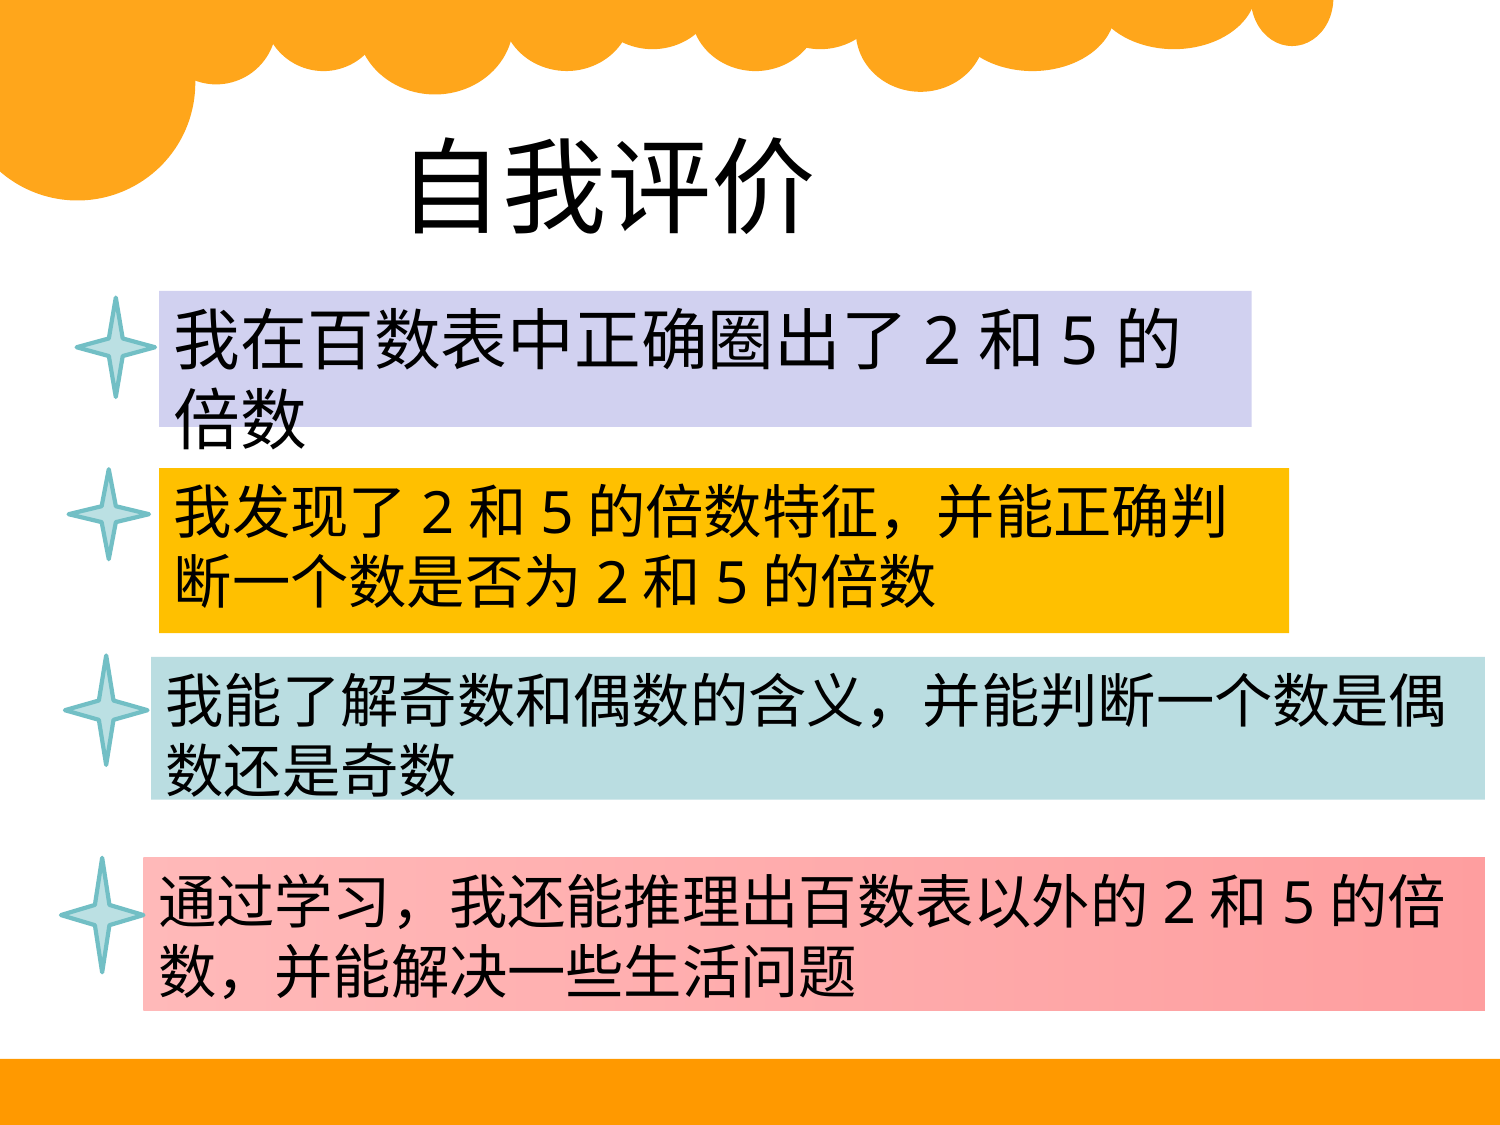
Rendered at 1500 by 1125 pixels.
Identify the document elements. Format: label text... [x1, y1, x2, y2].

text_box [74, 295, 158, 400]
text_box [62, 653, 150, 768]
text_box [66, 467, 152, 562]
text_box 通过学习，我还能推理出百数表以外的2和5的倍数，并能解决一些生活问题 [143, 857, 1485, 1011]
text_box [58, 855, 146, 975]
text_box 自我评价 [383, 113, 1237, 290]
text_box 我在百数表中正确圈出了2和5的倍数 [159, 290, 1252, 427]
text_box 我发现了2和5的倍数特征，并能正确判断一个数是否为2和5的倍数 [159, 468, 1290, 634]
text_box 我能了解奇数和偶数的含义，并能判断一个数是偶数还是奇数 [151, 656, 1485, 800]
